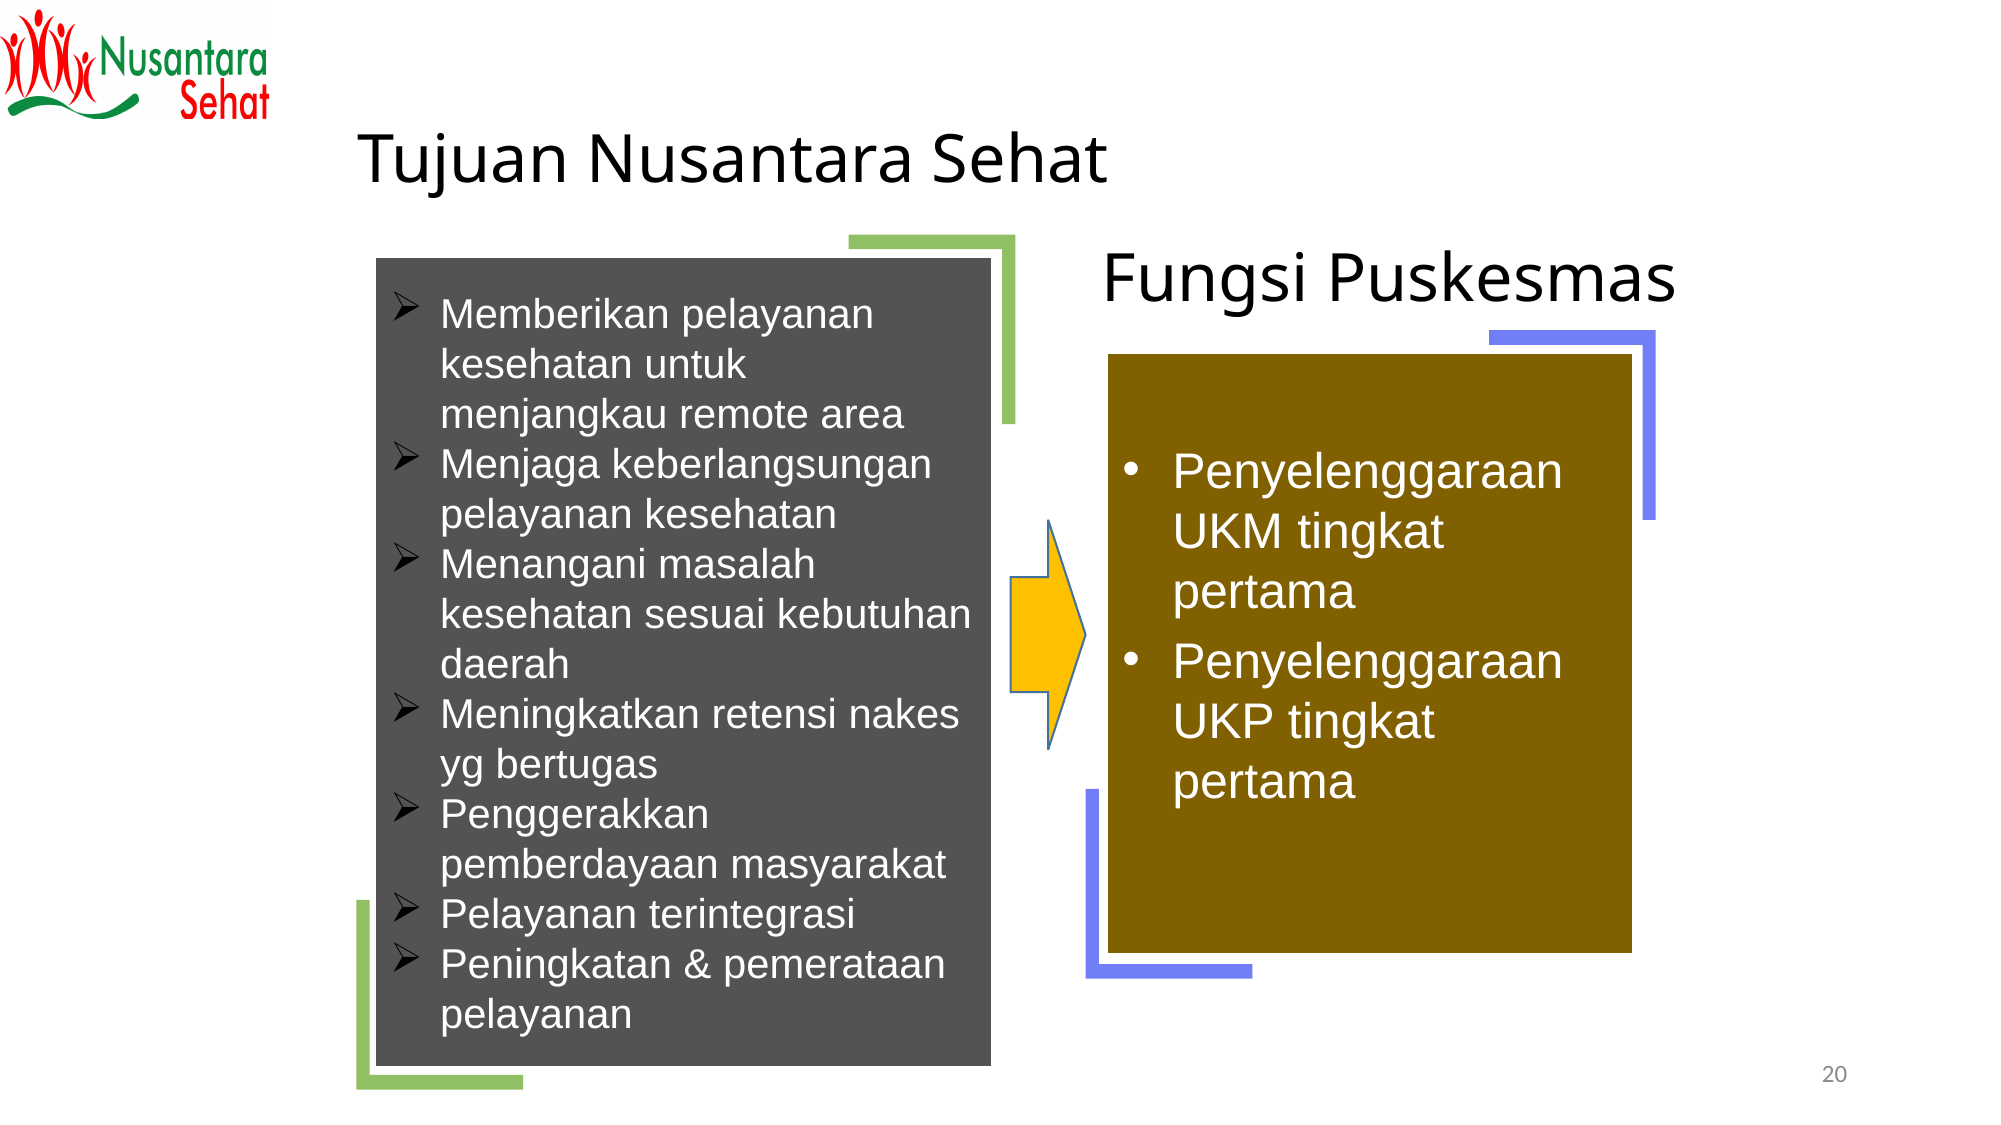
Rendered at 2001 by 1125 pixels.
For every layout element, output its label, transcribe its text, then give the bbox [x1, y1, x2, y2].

text_box Penyelenggaraan UKM tingkat pertama Penyelenggaraan UKP tingkat pertama [1107, 353, 1633, 954]
picture [0, 0, 278, 119]
slide_number 20 [1412, 1042, 1863, 1103]
text_box [1489, 332, 1656, 520]
text_box Tujuan Nusantara Sehat [342, 108, 1253, 214]
text_box Memberikan pelayanan kesehatan untuk menjangkau remote area Menjaga keberlangsungan pelayanan kesehatan Menangani masalah kesehatan sesuai kebutuhan daerah Meningkatkan retensi nakes yg bertugas Penggerakkan pemberdayaan masyarakat Pelayanan terintegrasi Peningkatan & pemerataan pelayanan [375, 257, 993, 1067]
text_box [848, 234, 1016, 425]
text_box [356, 899, 524, 1090]
text_box [1085, 788, 1253, 979]
text_box [1009, 519, 1087, 751]
text_box Fungsi Puskesmas [1058, 226, 1722, 332]
